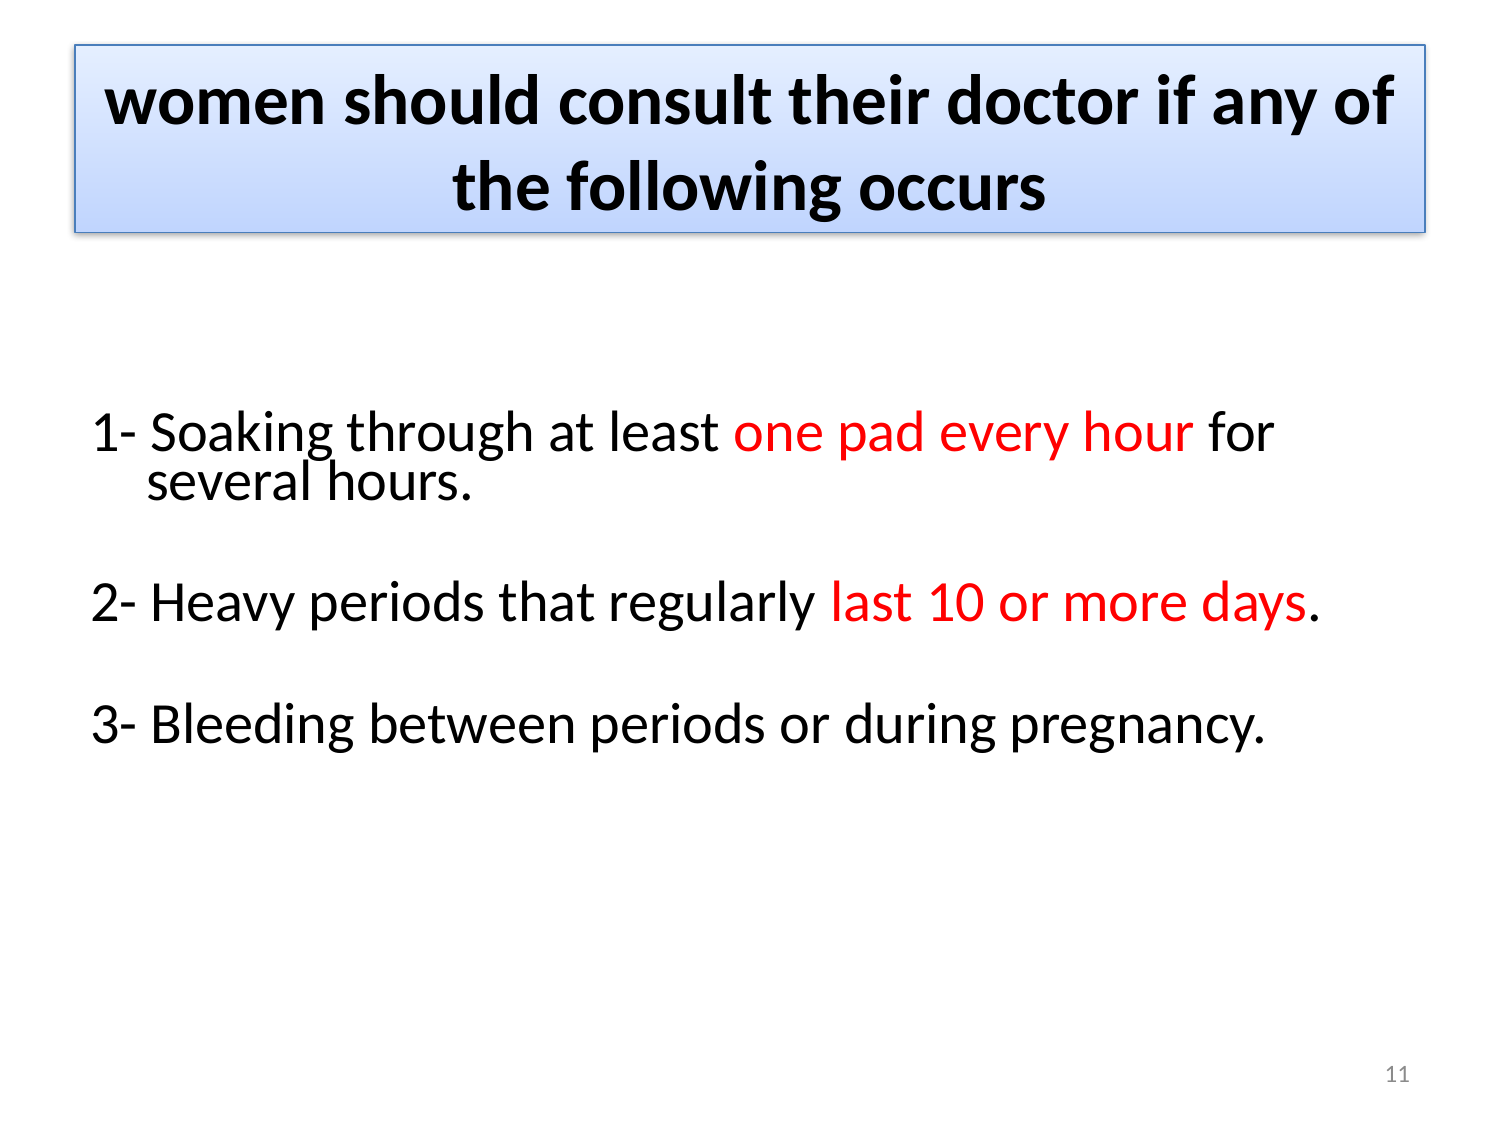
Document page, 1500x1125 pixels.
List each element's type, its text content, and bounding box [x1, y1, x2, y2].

slide_number 11 [1074, 1042, 1425, 1103]
title women should consult their doctor if any of the following occurs [74, 44, 1426, 233]
list 1- Soaking through at least one pad every hour for several hours. 2- Heavy periods that regularly last 10 or more days. 3- Bleeding between periods or during pregnancy. [75, 262, 1425, 1005]
